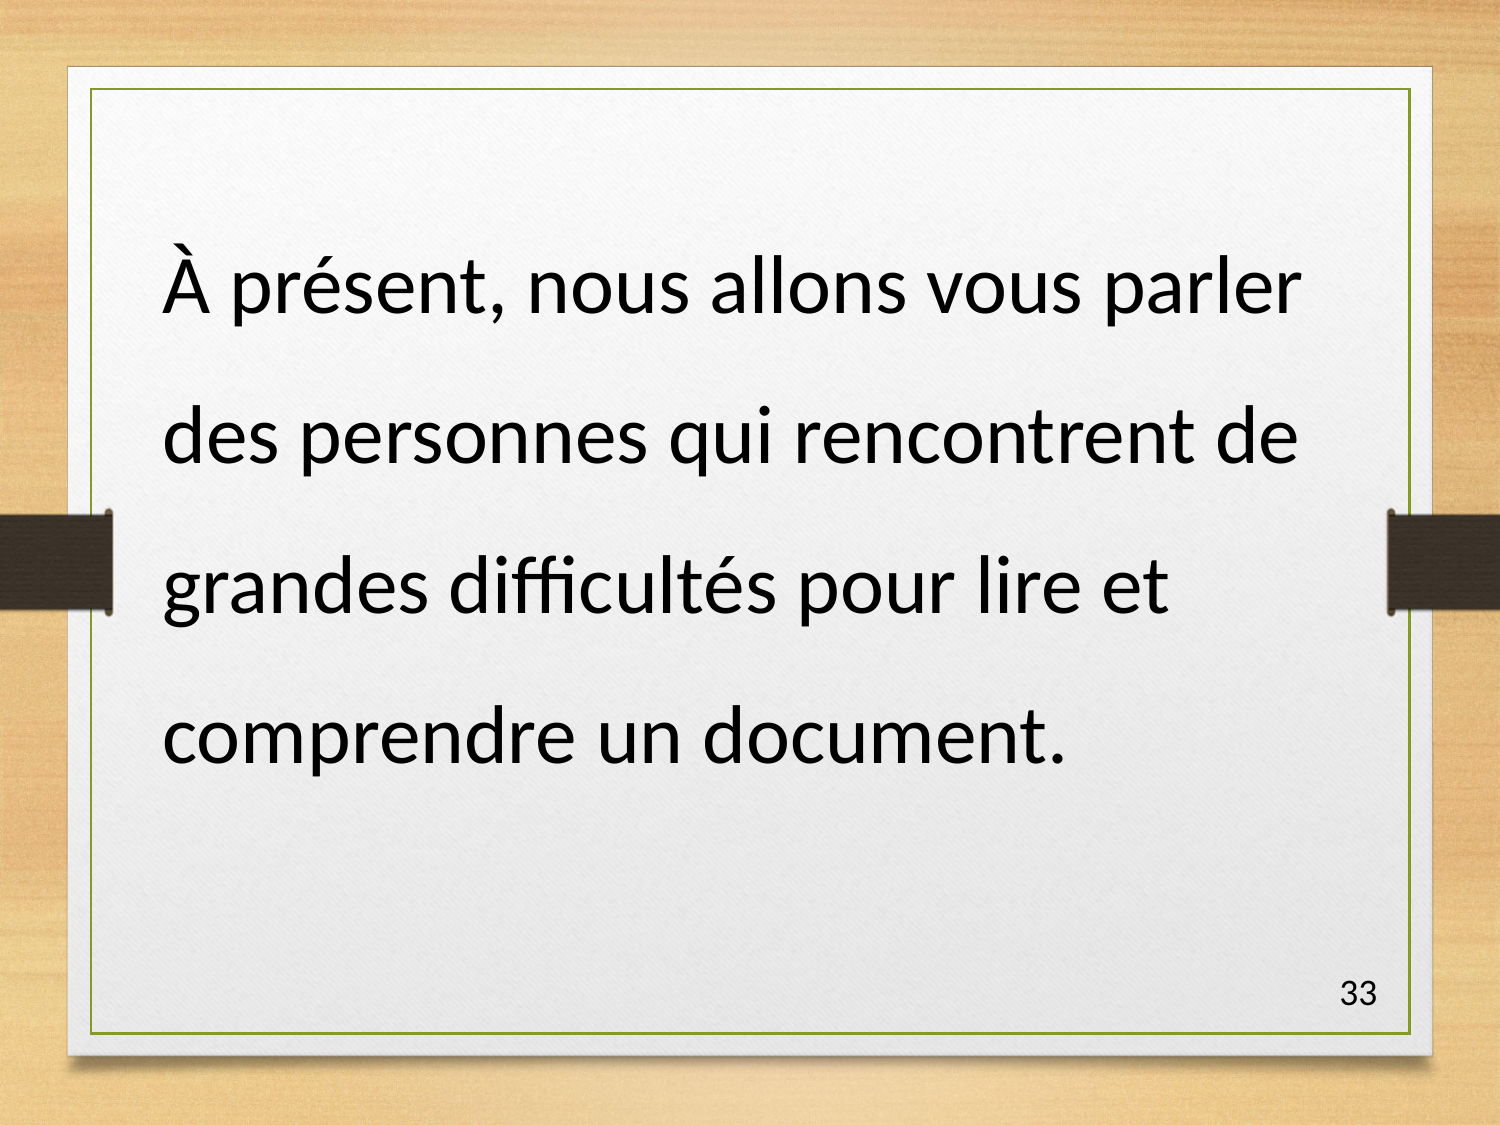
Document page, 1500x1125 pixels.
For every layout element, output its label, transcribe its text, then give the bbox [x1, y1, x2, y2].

text_box 33 [1324, 960, 1399, 1020]
picture [0, 0, 1500, 1125]
list À présent, nous allons vous parler des personnes qui rencontrent de grandes difficultés pour lire et comprendre un document. [147, 172, 1353, 964]
